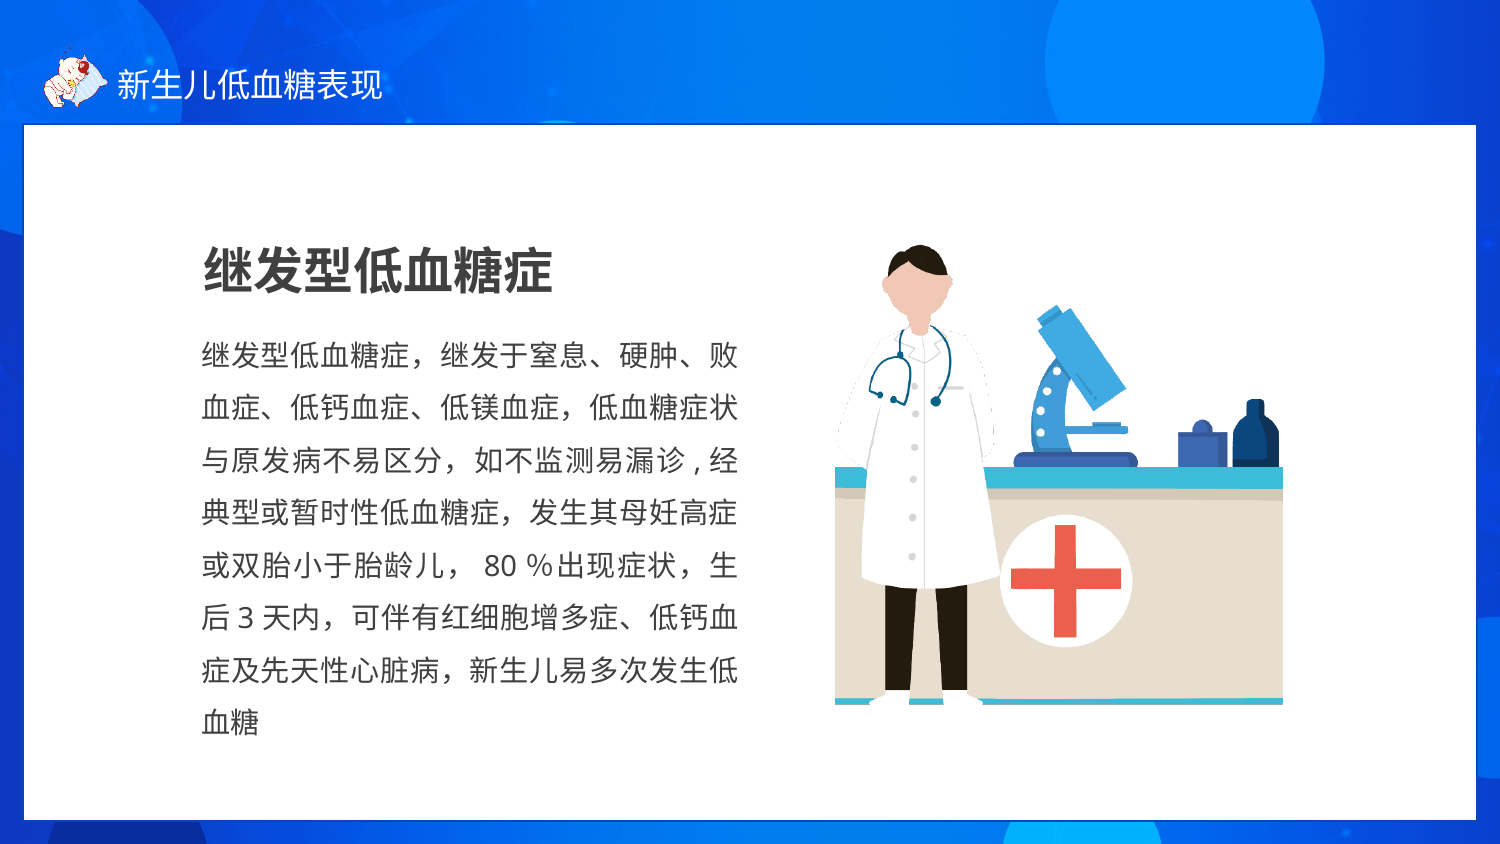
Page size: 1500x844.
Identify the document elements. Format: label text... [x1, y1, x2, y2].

text_box 继发型低血糖症 [188, 232, 614, 307]
text_box 继发型低血糖症，继发于窒息、硬肿、败血症、低钙血症、低镁血症，低血糖症状与原发病不易区分，如不监测易漏诊,经典型或暂时性低血糖症，发生其母妊高症或双胎小于胎龄儿，80％出现症状，生后3天内，可伴有红细胞增多症、低钙血症及先天性心脏病，新生儿易多次发生低血糖 [200, 319, 739, 740]
picture [0, 0, 1500, 844]
picture [812, 234, 1301, 722]
